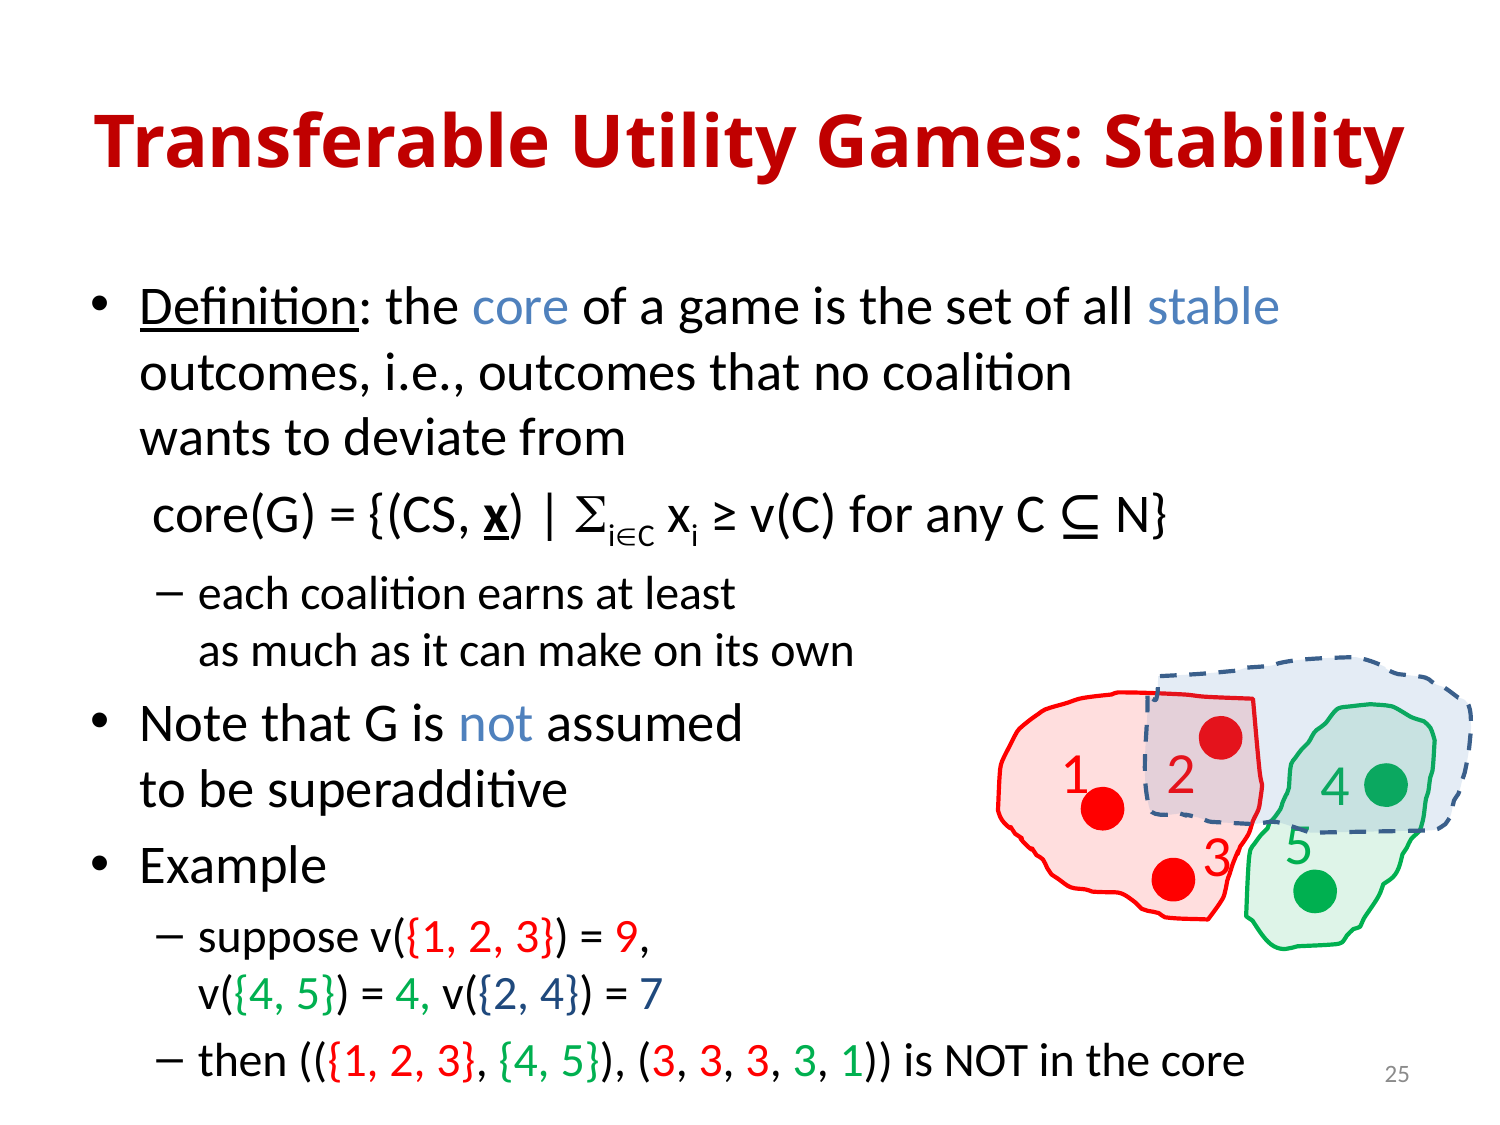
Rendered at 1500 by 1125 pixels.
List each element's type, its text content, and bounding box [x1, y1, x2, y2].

list Definition: the core of a game is the set of all stable outcomes, i.e., outcomes that no coalition wants to deviate from core(G) = {(CS, x) | SiC xi ≥ v(C) for any C ⊆ N} each coalition earns at least as much as it can make on its own Note that G is not assumed to be superadditive Example suppose v({1, 2, 3}) = 9, v({4, 5}) = 4, v({2, 4}) = 7 then (({1, 2, 3}, {4, 5}), (3, 3, 3, 3, 1)) is NOT in the core [75, 262, 1425, 1094]
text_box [1045, 715, 1409, 914]
title Transferable Utility Games: Stability [75, 45, 1425, 233]
text_box [1250, 922, 1365, 952]
slide_number 25 [1074, 1042, 1425, 1103]
text_box [995, 690, 1155, 860]
text_box [1145, 655, 1474, 833]
text_box [1412, 833, 1421, 842]
